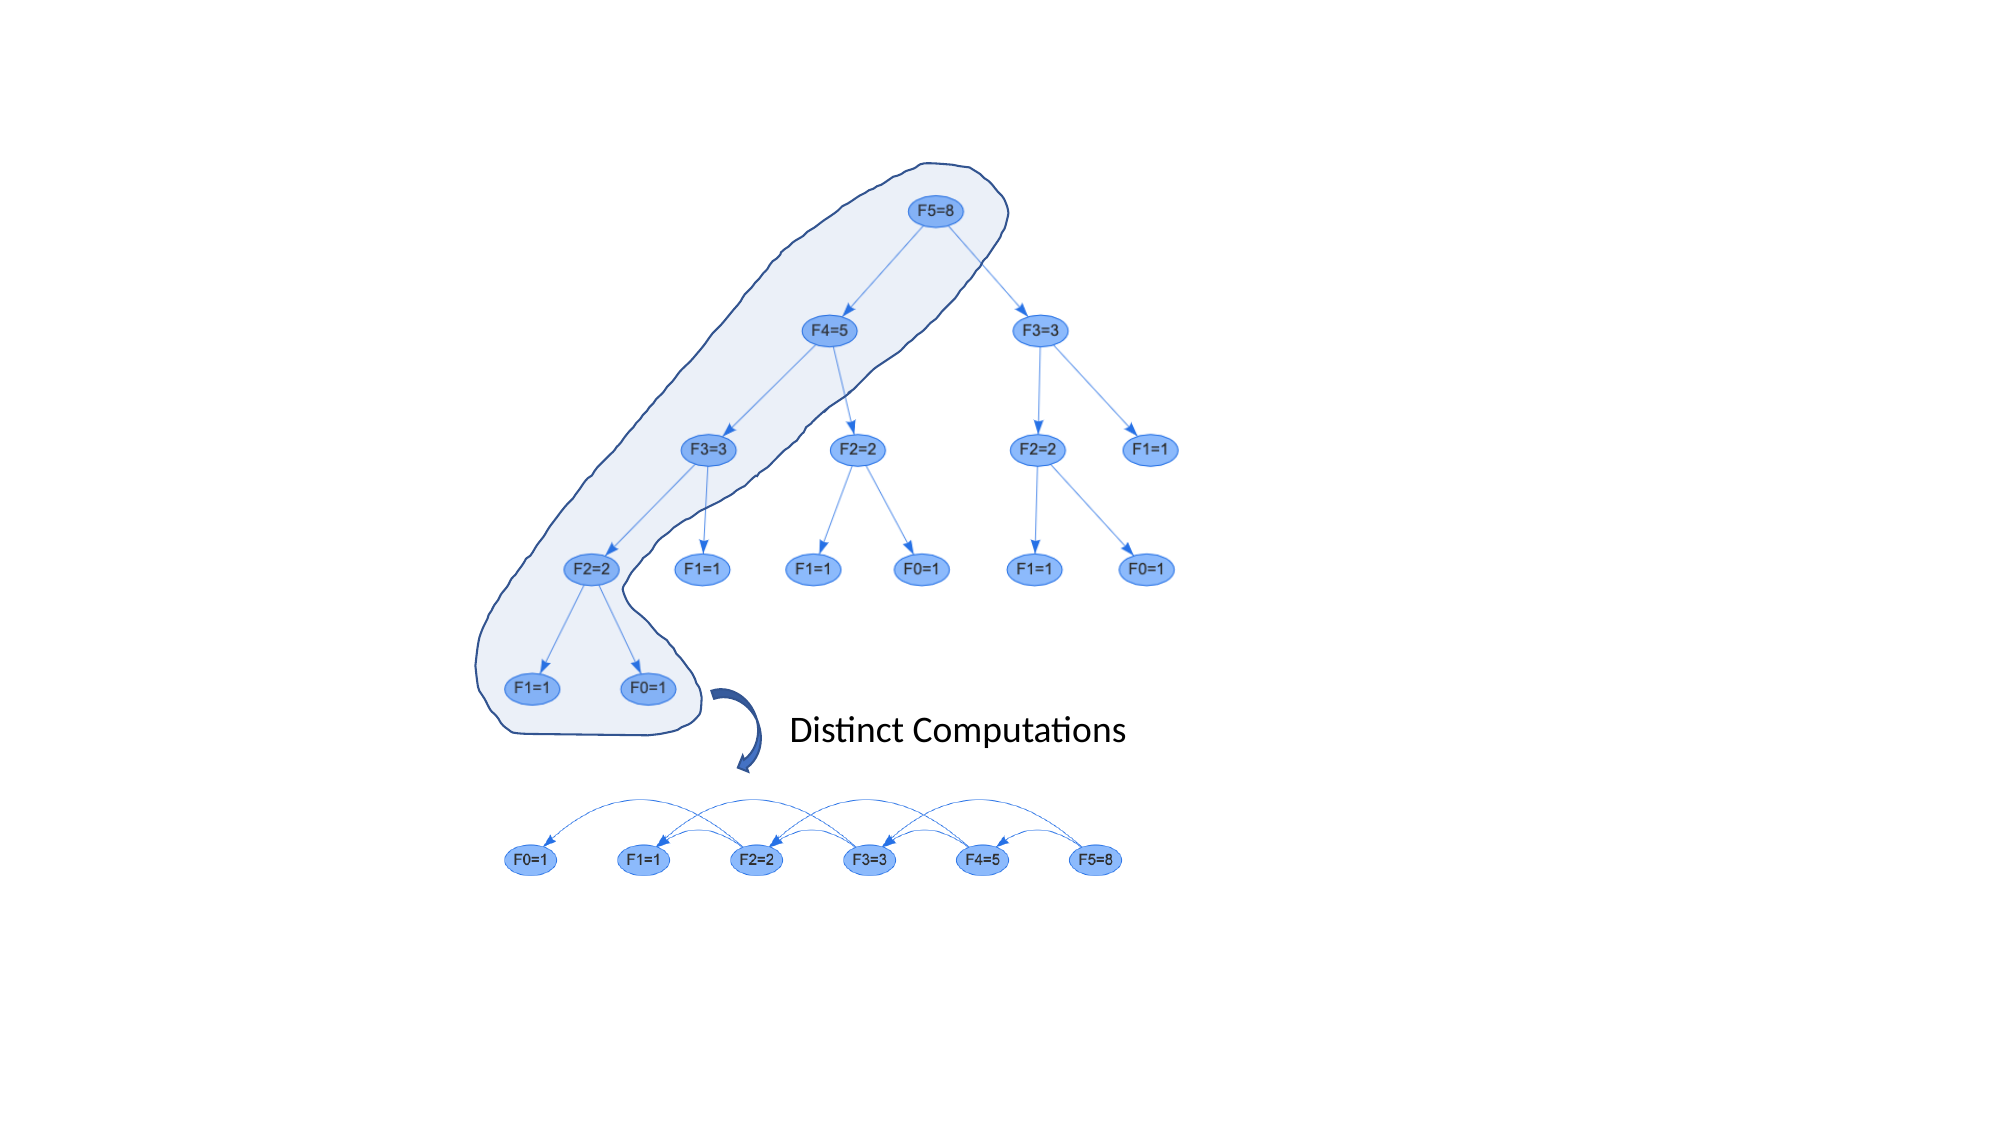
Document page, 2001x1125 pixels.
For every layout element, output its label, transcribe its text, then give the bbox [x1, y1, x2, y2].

picture [501, 190, 1183, 714]
text_box [867, 162, 998, 190]
text_box [736, 714, 762, 774]
text_box Distinct Computations [774, 714, 1142, 758]
picture [501, 793, 1127, 888]
text_box [474, 592, 701, 737]
